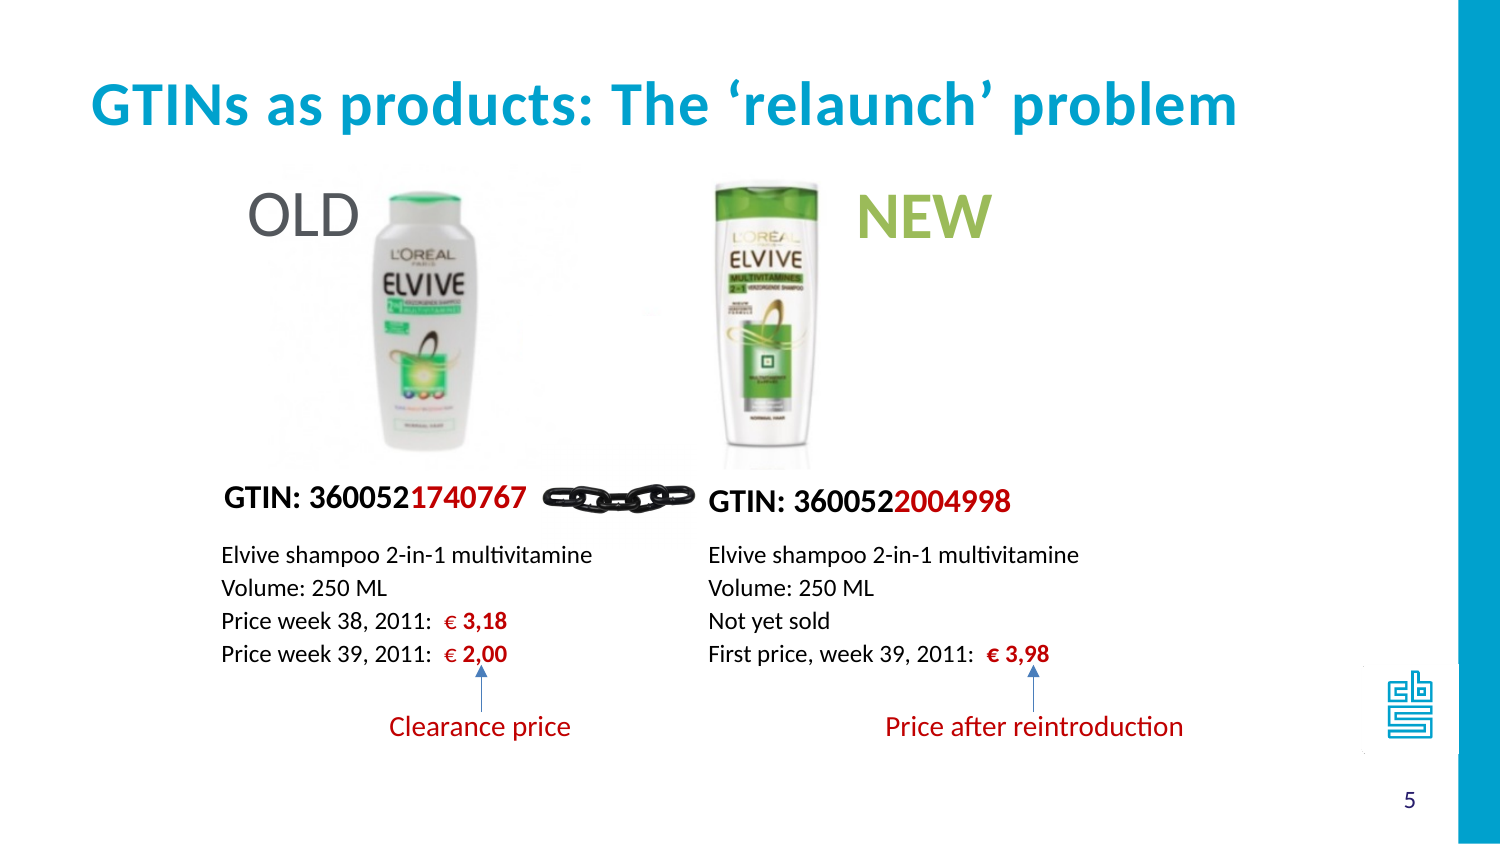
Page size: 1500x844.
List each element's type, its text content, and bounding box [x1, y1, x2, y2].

text_box Price after reintroduction [870, 700, 1200, 750]
text_box GTIN: 3600521740767 [209, 468, 263, 523]
text_box OLD [232, 161, 377, 257]
picture [1361, 664, 1458, 754]
slide_number 5 [1361, 772, 1459, 826]
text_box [268, 163, 966, 602]
text_box Elvive shampoo 2-in-1 multivitamine Volume: 250 ML Not yet sold First price, week 39, 2011: € 3,98 [697, 528, 1270, 675]
list GTINs as products: The ‘relaunch’ problem [76, 55, 1329, 139]
text_box Clearance price [374, 700, 587, 750]
text_box GTIN: 3600522004998 [970, 468, 1027, 527]
picture [540, 444, 697, 549]
text_box NEW [967, 164, 1009, 260]
text_box Elvive shampoo 2-in-1 multivitamine Volume: 250 ML Price week 38, 2011: € 3,18 Price week 39, 2011: € 2,00 [206, 528, 697, 675]
